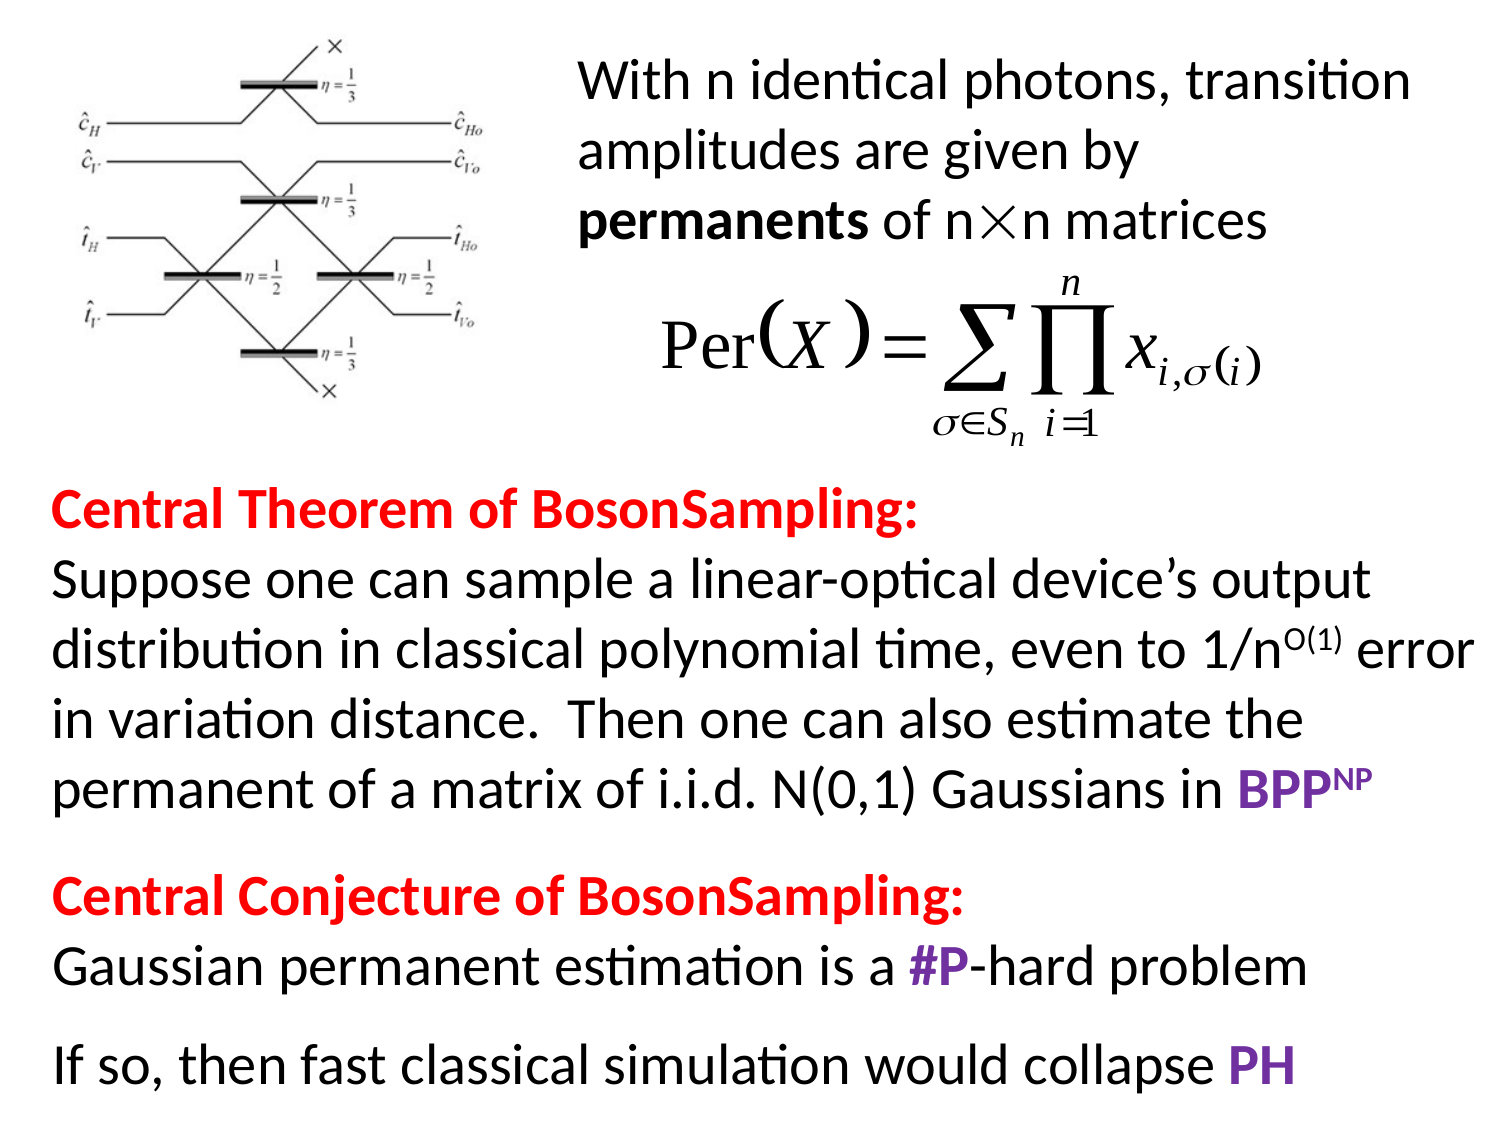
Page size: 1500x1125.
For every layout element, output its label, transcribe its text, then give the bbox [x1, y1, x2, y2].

text_box Central Conjecture of BosonSampling: Gaussian permanent estimation is a #P-hard problem If so, then fast classical simulation would collapse PH [37, 849, 1500, 1104]
text_box With n identical photons, transition amplitudes are given by permanents of nn matrices [562, 33, 1450, 259]
text_box Central Theorem of BosonSampling: Suppose one can sample a linear-optical device’s output distribution in classical polynomial time, even to 1/nO(1) error in variation distance. Then one can also estimate the permanent of a matrix of i.i.d. N(0,1) Gaussians in BPPNP [36, 462, 1500, 828]
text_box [649, 249, 1277, 463]
picture [74, 33, 487, 406]
